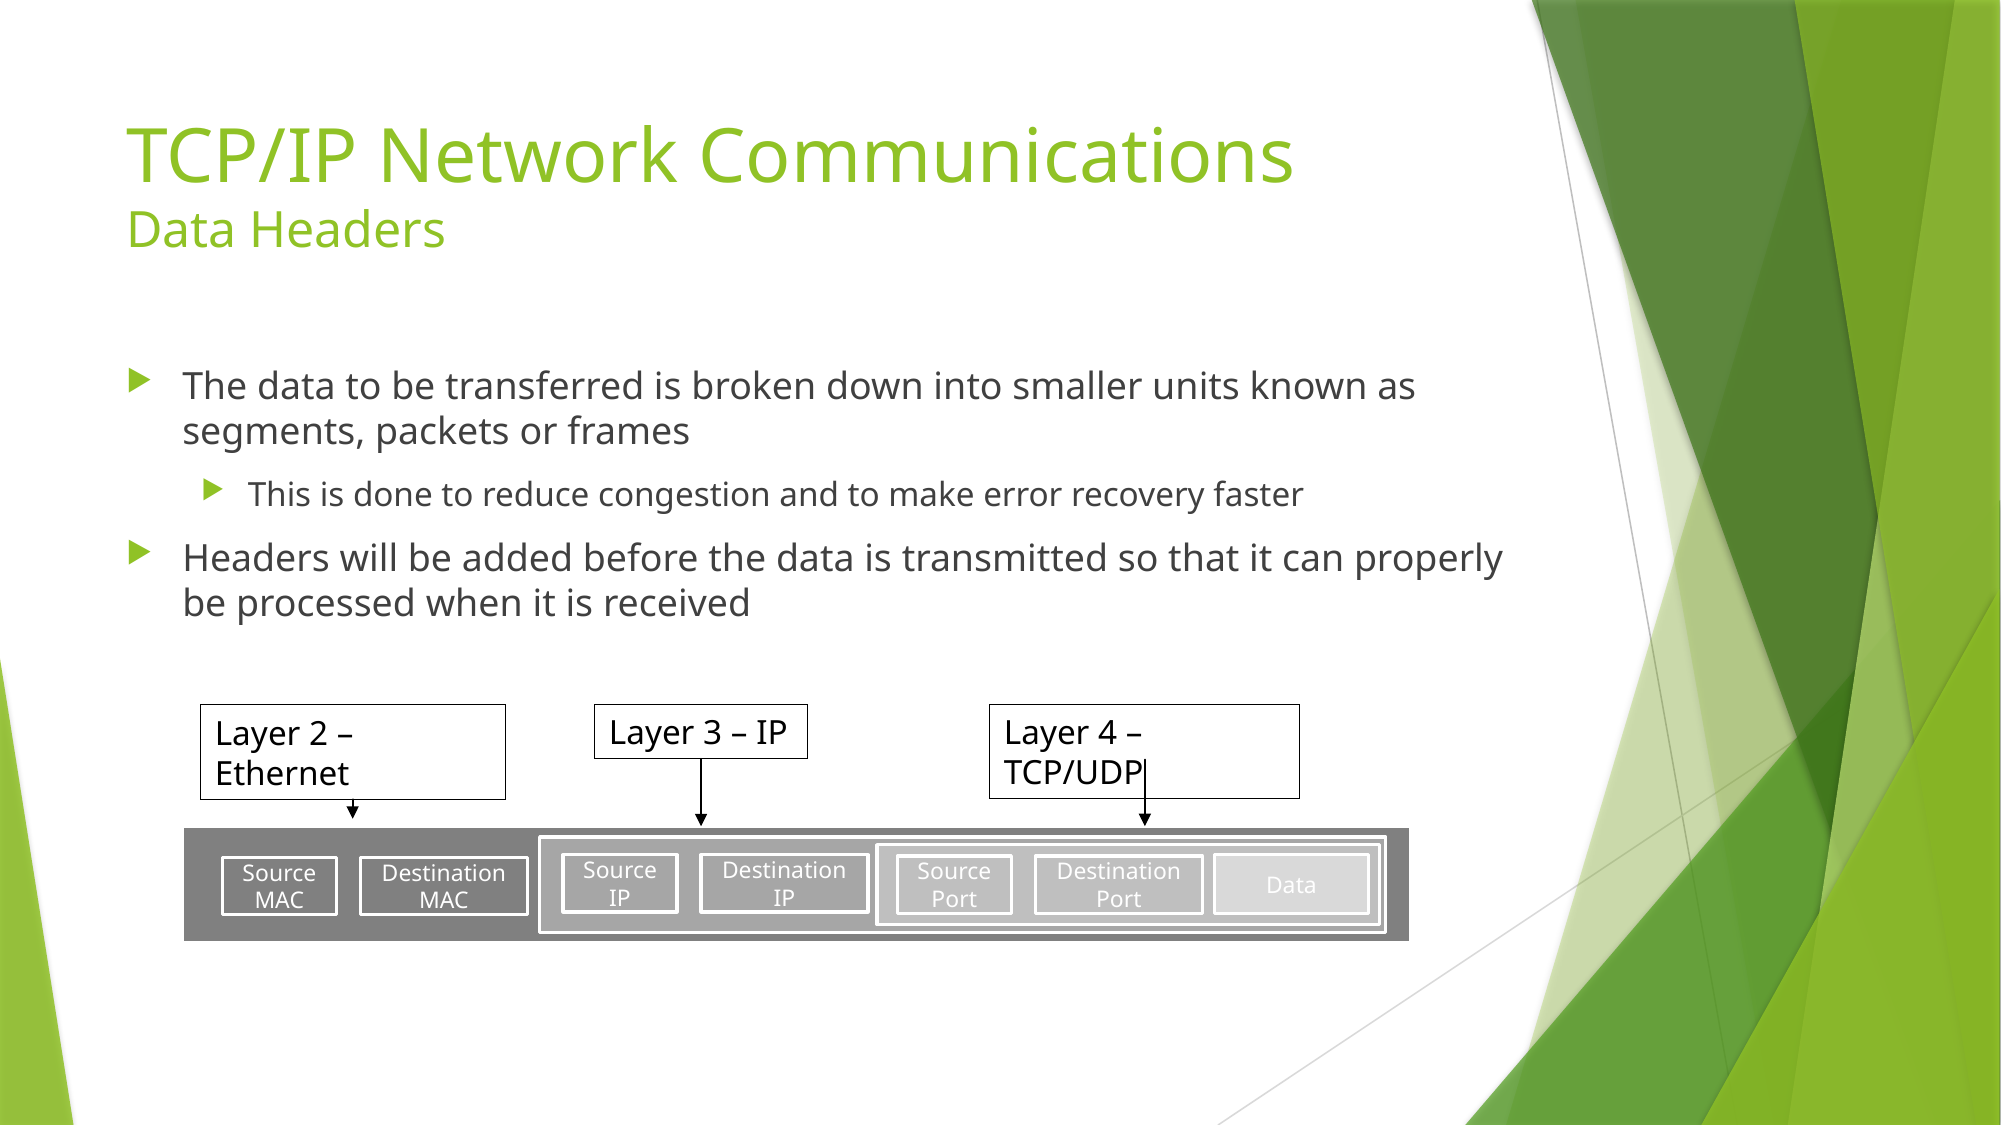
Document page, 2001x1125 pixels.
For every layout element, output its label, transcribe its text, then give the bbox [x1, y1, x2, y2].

title TCP/IP Network Communications Data Headers [111, 99, 1522, 317]
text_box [539, 703, 875, 933]
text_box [1381, 703, 1387, 933]
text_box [876, 703, 1381, 926]
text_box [181, 704, 1411, 944]
list The data to be transferred is broken down into smaller units known as segments, packets or frames This is done to reduce congestion and to make error recovery faster Headers will be added before the data is transmitted so that it can properly be processed when it is received [111, 354, 1522, 992]
